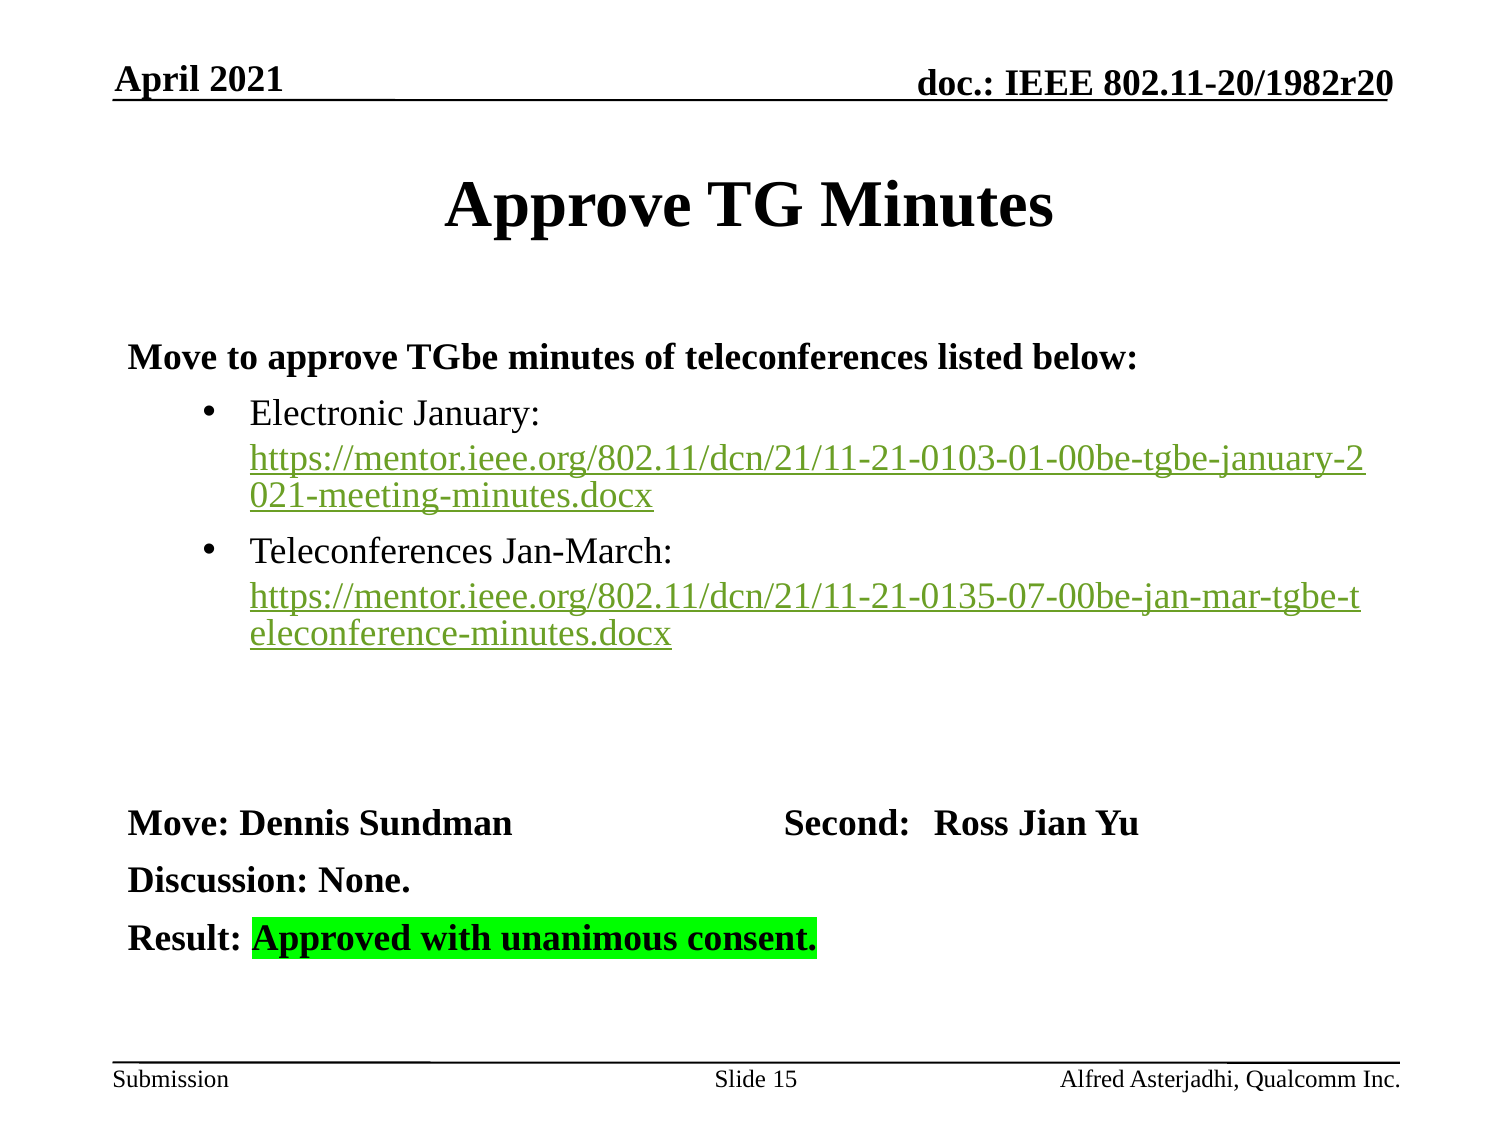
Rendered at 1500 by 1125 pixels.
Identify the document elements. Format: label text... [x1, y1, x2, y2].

title Approve TG Minutes [112, 112, 1388, 288]
slide_number Slide 15 [712, 1061, 800, 1123]
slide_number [114, 54, 423, 100]
list Move to approve TGbe minutes of teleconferences listed below: Electronic January: https://mentor.ieee.org/802.11/dcn/21/11-21-0103-01-00be-tgbe-january-2021-meeting-minutes.docx Teleconferences Jan-March: https://mentor.ieee.org/802.11/dcn/21/11-21-0135-07-00be-jan-mar-tgbe-teleconference-minutes.docx Move: Dennis Sundman Second: Ross Jian Yu Discussion: None. Result: Approved with unanimous consent. [112, 324, 1388, 1000]
footer Alfred Asterjadhi, Qualcomm Inc. [878, 1061, 1402, 1093]
